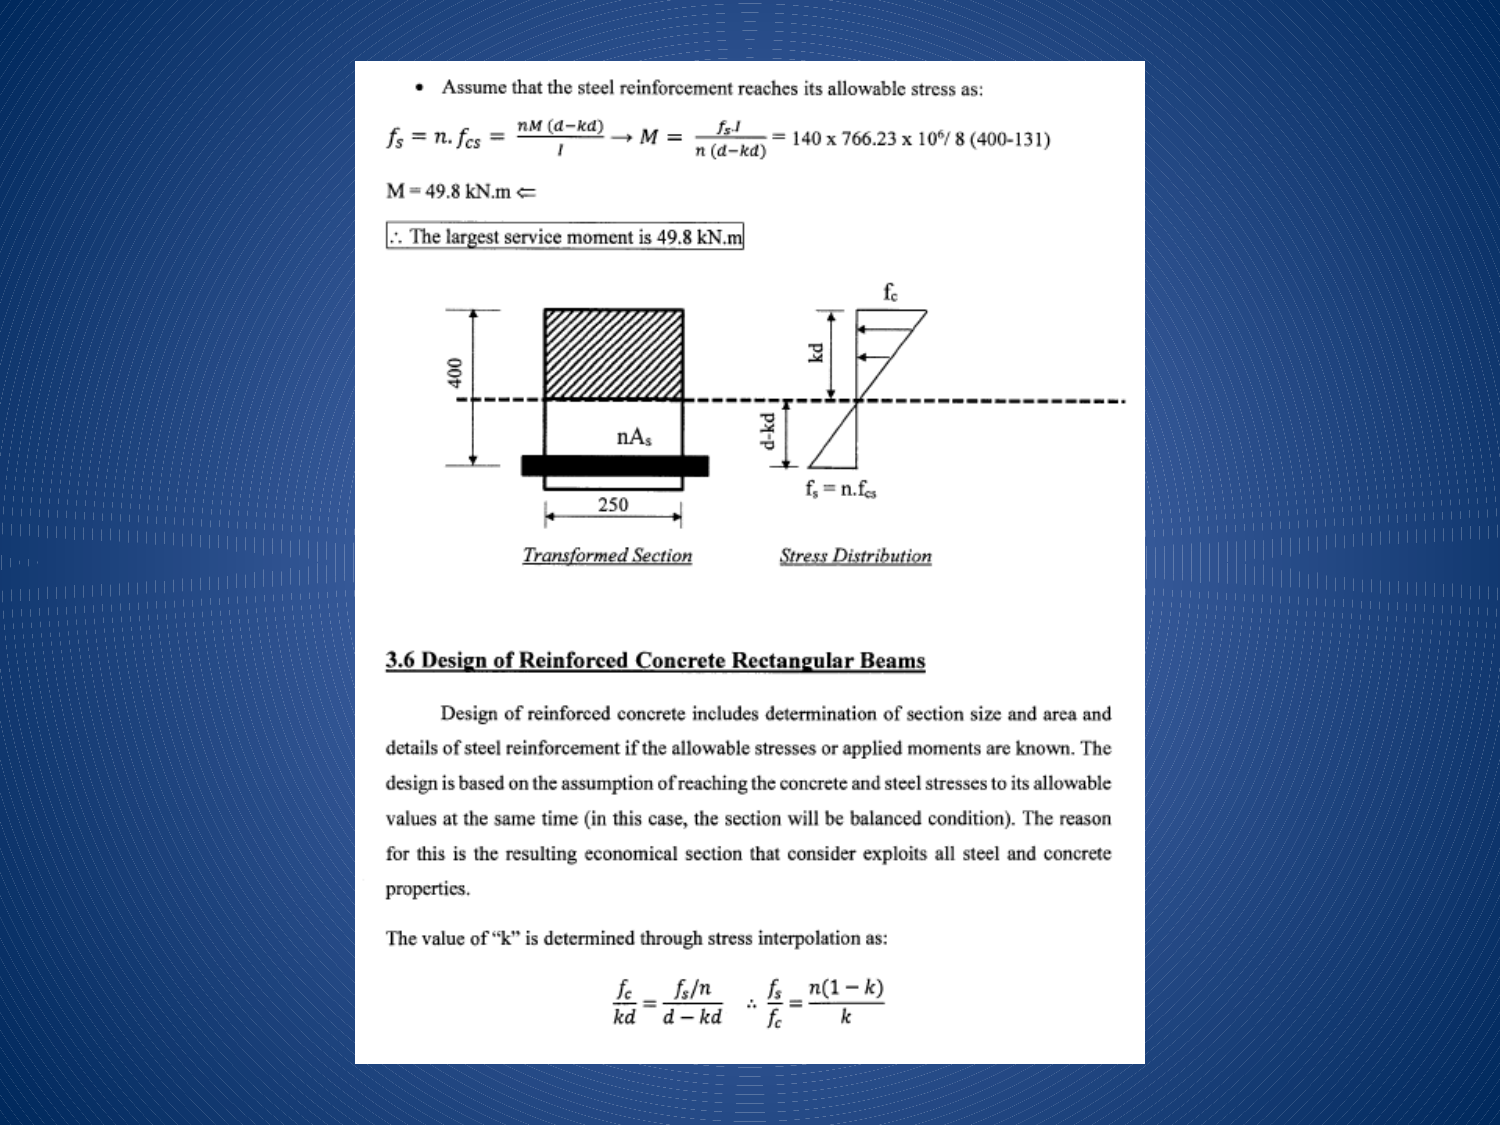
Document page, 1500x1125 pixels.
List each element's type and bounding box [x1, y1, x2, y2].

picture [355, 61, 1145, 1064]
